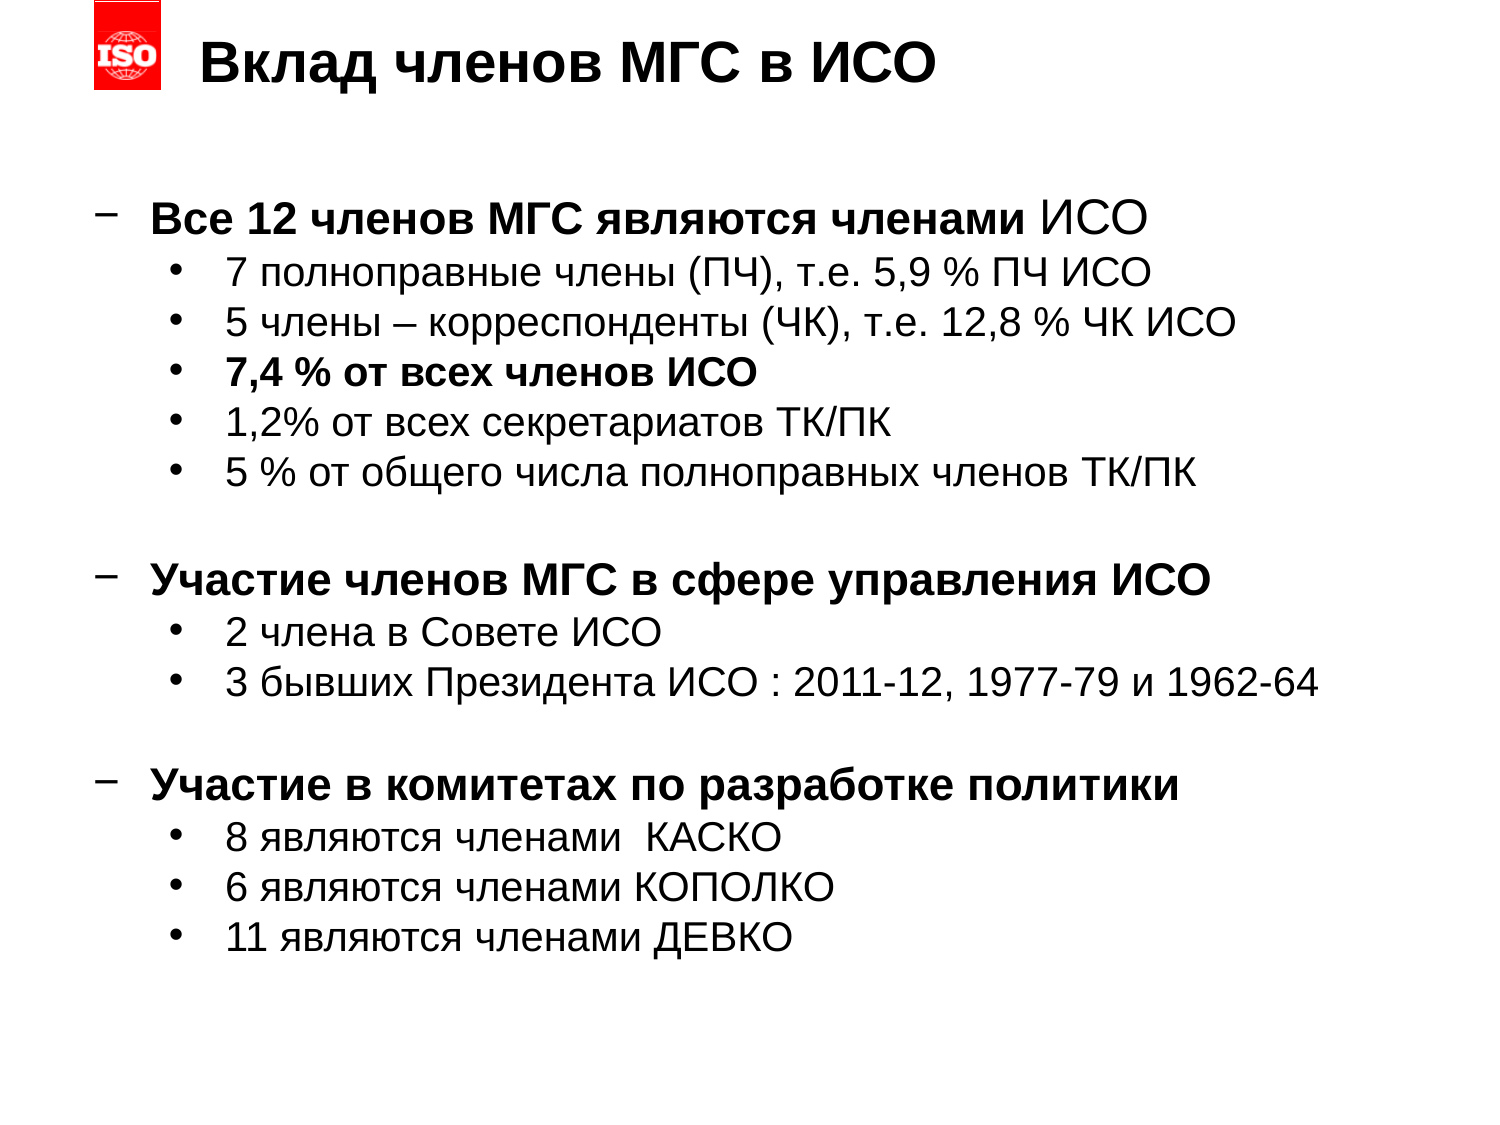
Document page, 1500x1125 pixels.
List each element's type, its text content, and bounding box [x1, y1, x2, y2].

text_box Все 12 членов МГС являются членами ИСО 7 полноправные члены (ПЧ), т.е. 5,9 % ПЧ ИСО 5 члены – корреспонденты (ЧК), т.е. 12,8 % ЧК ИСО 7,4 % от всех членов ИСО 1,2% от всех секретариатов ТК/ПК 5 % от общего числа полноправных членов ТК/ПК Участие членов МГС в сфере управления ИСО 2 члена в Совете ИСО 3 бывших Президента ИСО : 2011-12, 1977-79 и 1962-64 Участие в комитетах по разработке политики 8 являются членами КАСКО 6 являются членами КОПОЛКО 11 являются членами ДЕВКО [79, 177, 1408, 967]
title Вклад членов МГС в ИСО [184, 0, 1500, 118]
